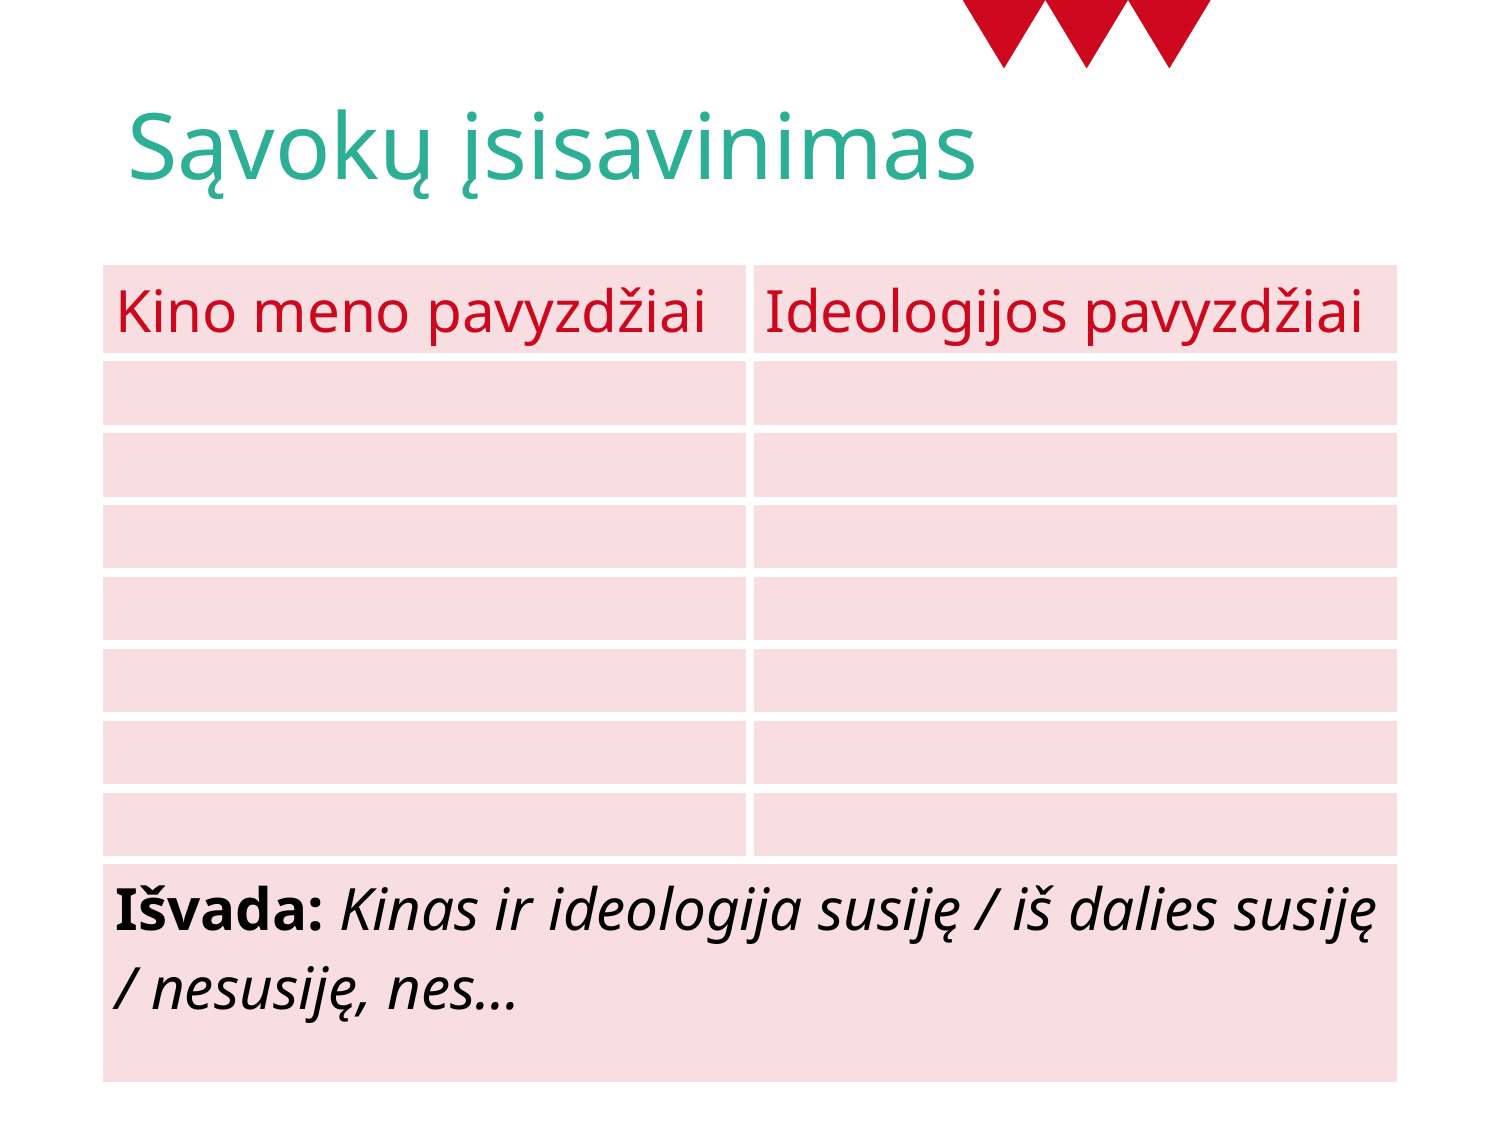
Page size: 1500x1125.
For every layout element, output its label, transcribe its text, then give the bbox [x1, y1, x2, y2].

title Sąvokų įsisavinimas [112, 66, 1388, 220]
table_header Kino meno pavyzdžiai [103, 265, 746, 353]
table_cell [754, 721, 1397, 784]
table_cell [103, 793, 746, 856]
table_cell [103, 433, 746, 497]
table_cell [754, 361, 1397, 425]
table_cell Išvada: Kinas ir ideologija susiję / iš dalies susiję / nesusiję, nes... [103, 864, 1397, 1082]
table_cell [103, 649, 746, 712]
table_cell [103, 505, 746, 568]
table_cell [754, 433, 1397, 497]
table_cell [103, 577, 746, 640]
table_cell [754, 793, 1397, 856]
table_header Ideologijos pavyzdžiai [754, 265, 1397, 353]
table_cell [754, 577, 1397, 640]
table_cell [754, 649, 1397, 712]
table_cell [754, 505, 1397, 568]
table_cell [103, 361, 746, 425]
table_cell [103, 721, 746, 784]
